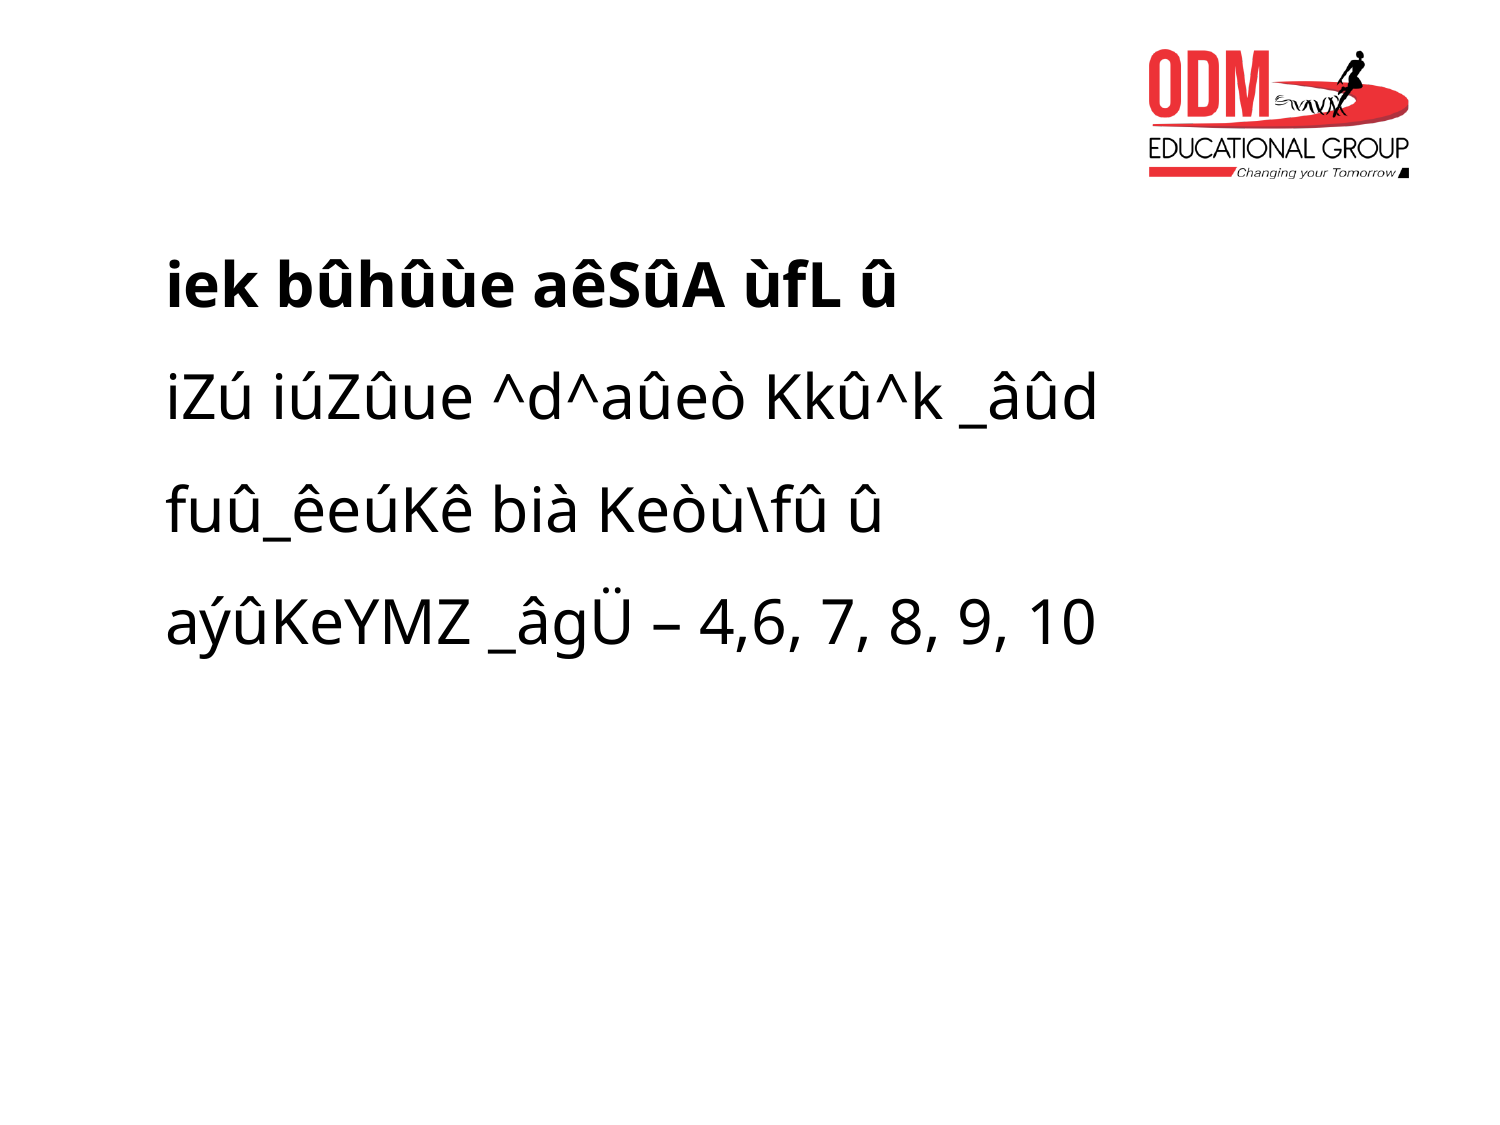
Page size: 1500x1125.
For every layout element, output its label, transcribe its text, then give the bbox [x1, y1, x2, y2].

picture [1149, 49, 1410, 179]
title iek bûhûùe aêSûA ùfL û iZú iúZûue ^d^aûeò Kkû^k _âûd fuû_êeúKê bià Keòù\fû û aýûKeYMZ _âgÜ – 4,6, 7, 8, 9, 10 [150, 200, 1338, 600]
